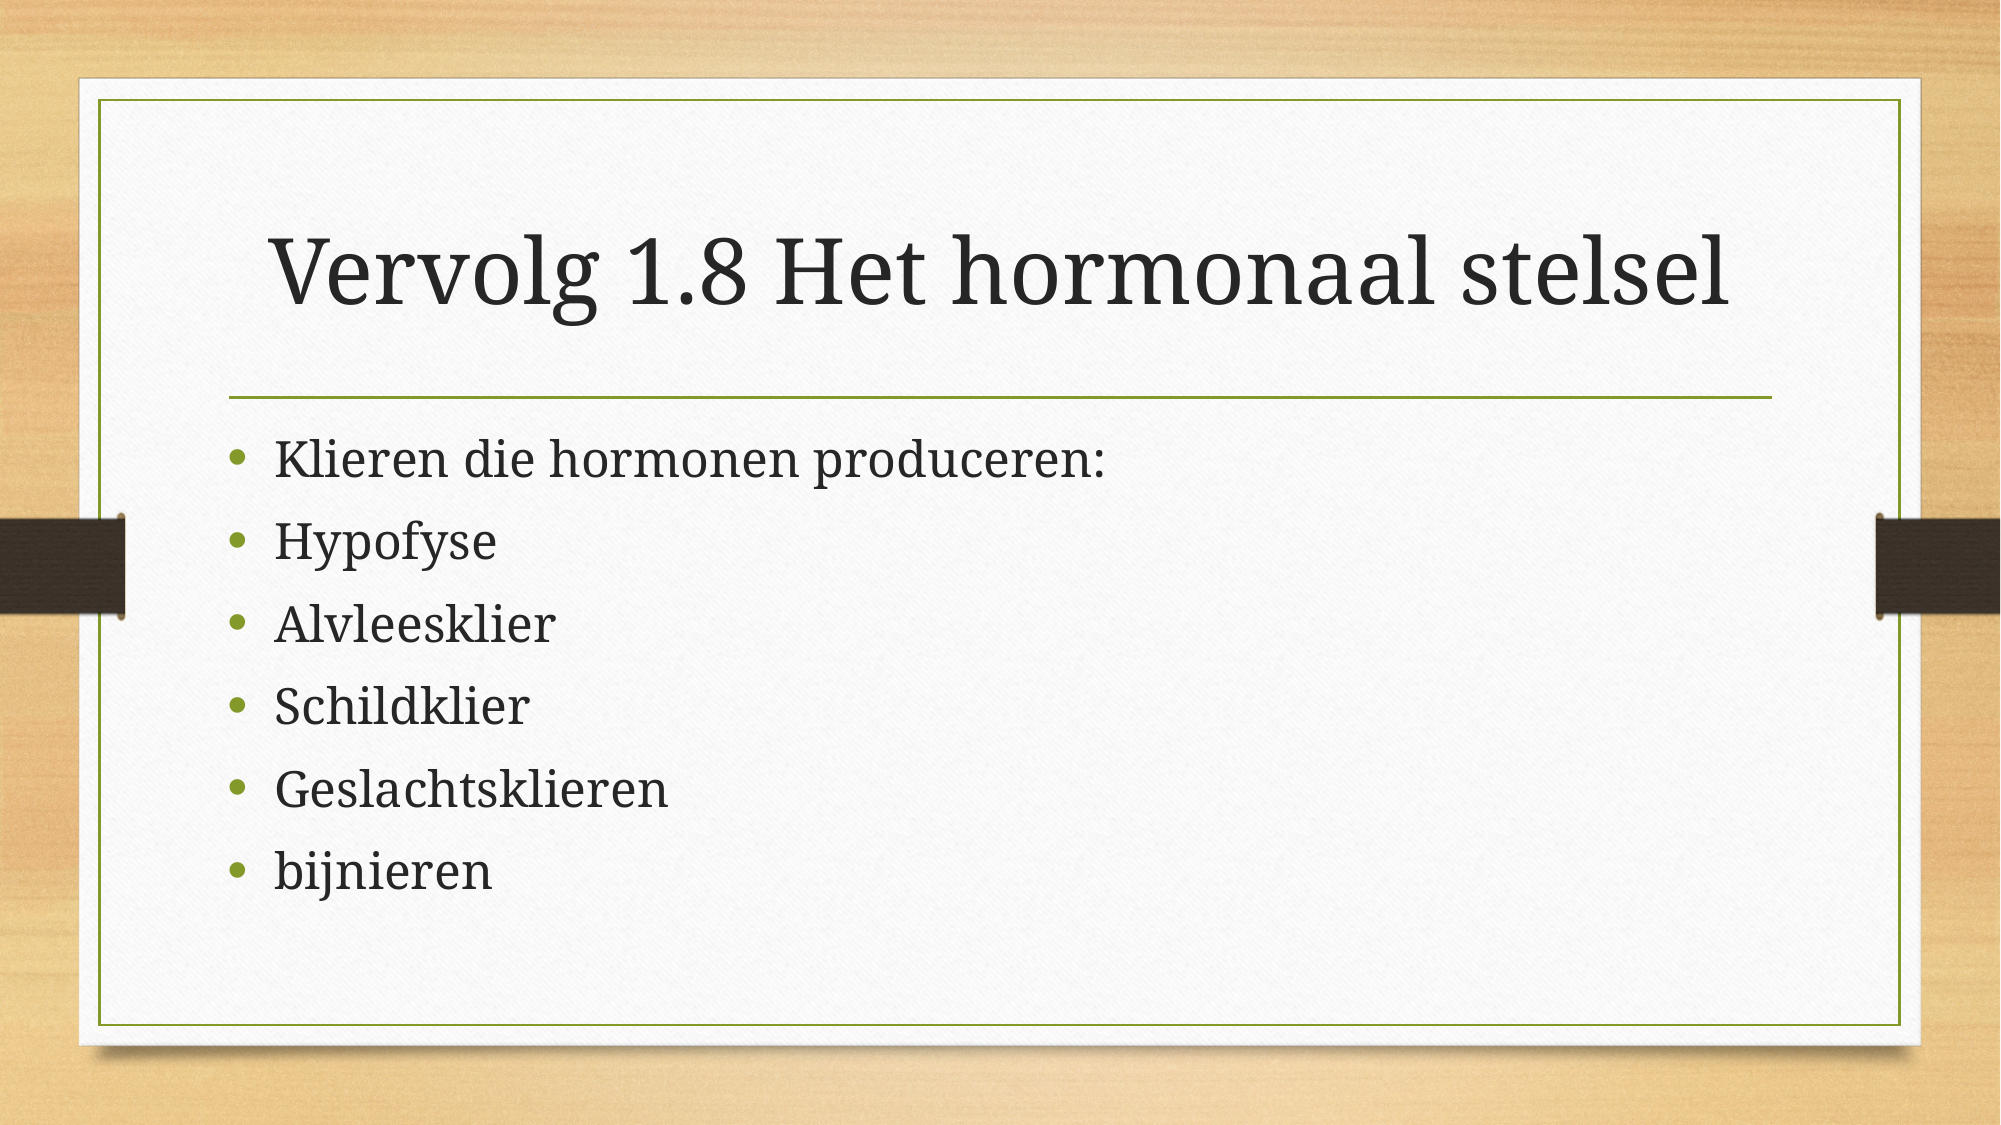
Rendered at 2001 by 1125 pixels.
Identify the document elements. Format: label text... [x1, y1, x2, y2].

title Vervolg 1.8 Het hormonaal stelsel [212, 161, 1788, 375]
picture [0, 0, 2001, 1125]
list Klieren die hormonen produceren: Hypofyse Alvleesklier Schildklier Geslachtsklieren bijnieren [212, 419, 1788, 964]
